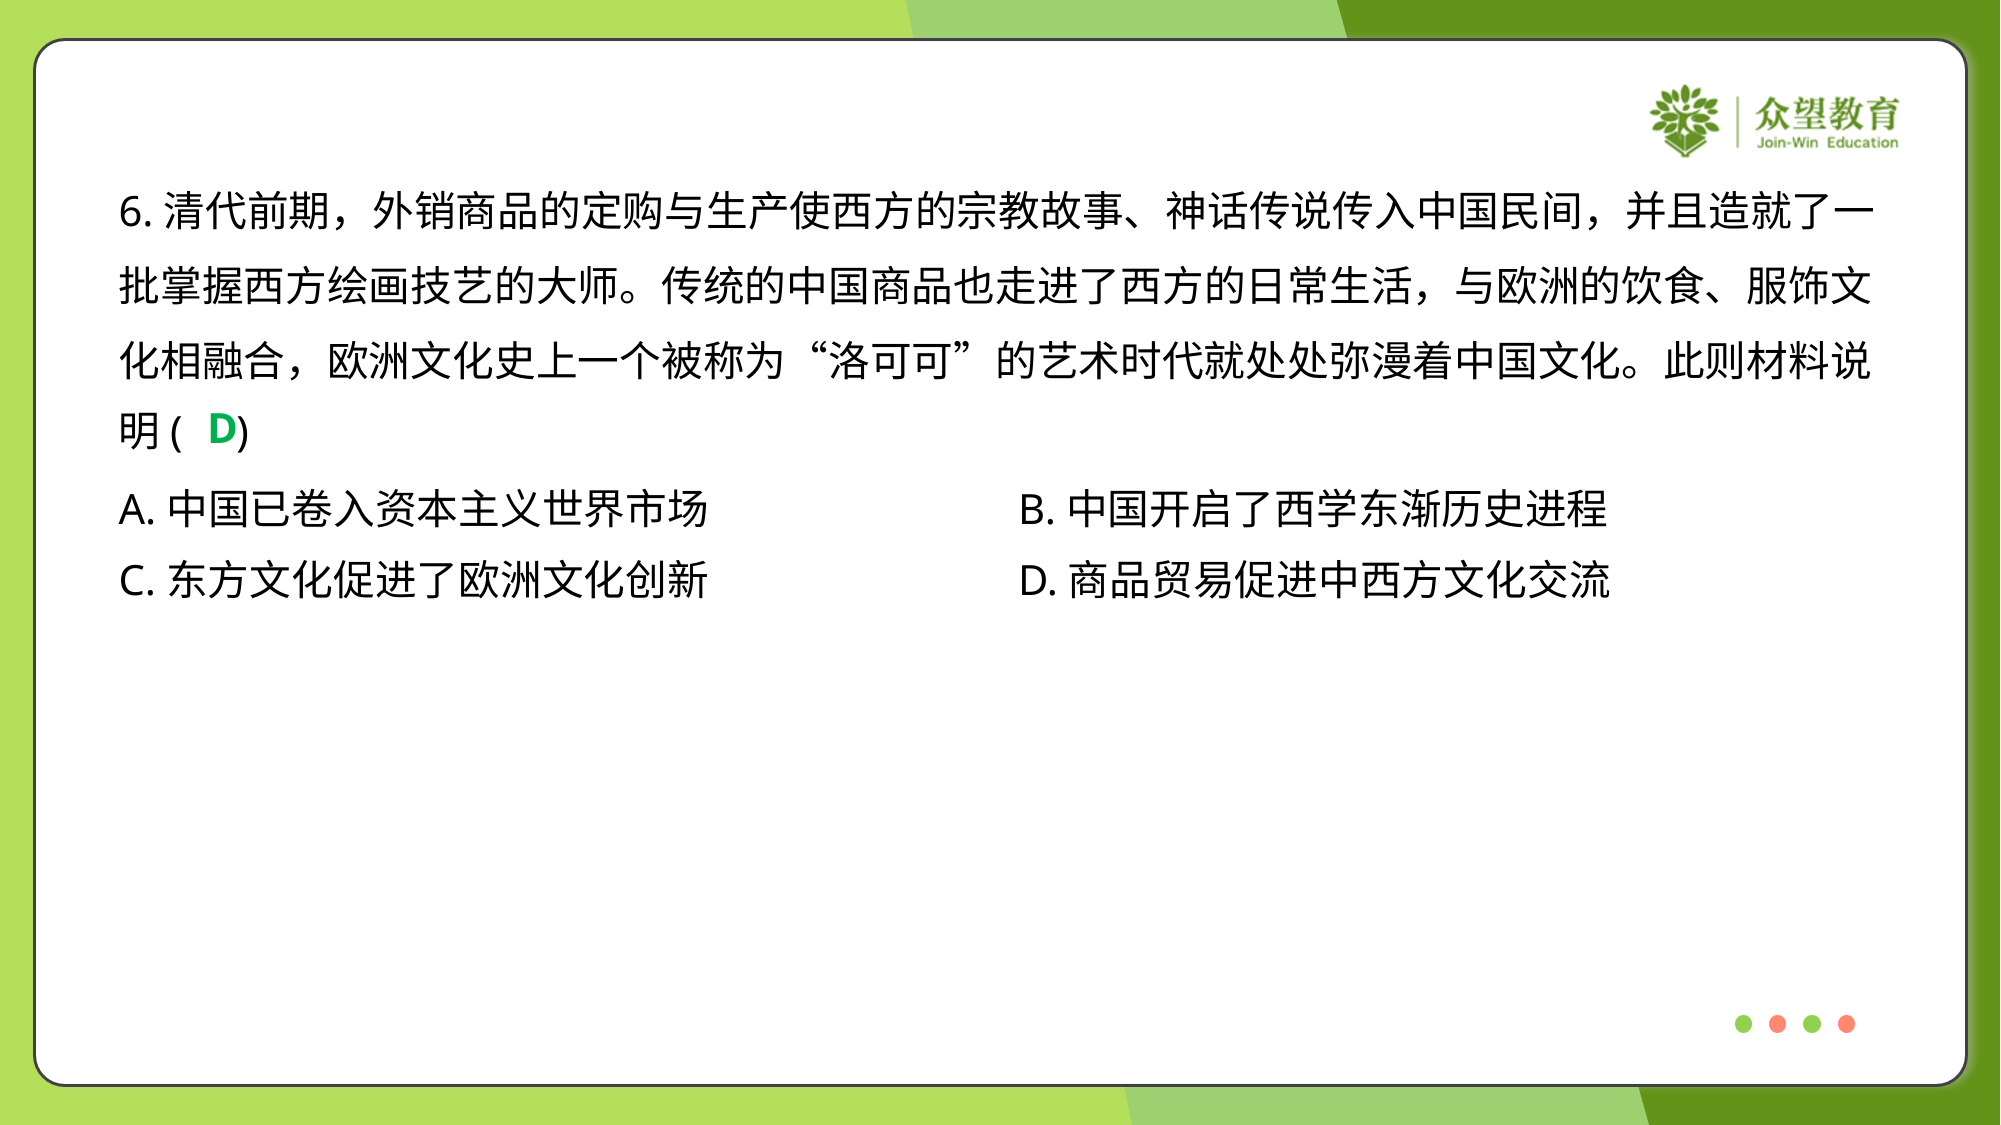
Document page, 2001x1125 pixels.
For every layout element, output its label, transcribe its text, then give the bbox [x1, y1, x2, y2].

text_box 6.清代前期，外销商品的定购与生产使西方的宗教故事、神话传说传入中国民间，并且造就了一 批掌握西方绘画技艺的大师。传统的中国商品也走进了西方的日常生活，与欧洲的饮食、服饰文 化相融合，欧洲文化史上一个被称为“洛可可”的艺术时代就处处弥漫着中国文化。此则材料说 明( ) [118, 159, 1883, 448]
picture [0, 0, 2000, 1125]
text_box D [190, 381, 255, 446]
text_box A.中国已卷入资本主义世界市场 B.中国开启了西学东渐历史进程 C.东方文化促进了欧洲文化创新 D.商品贸易促进中西方文化交流 [118, 457, 1883, 597]
